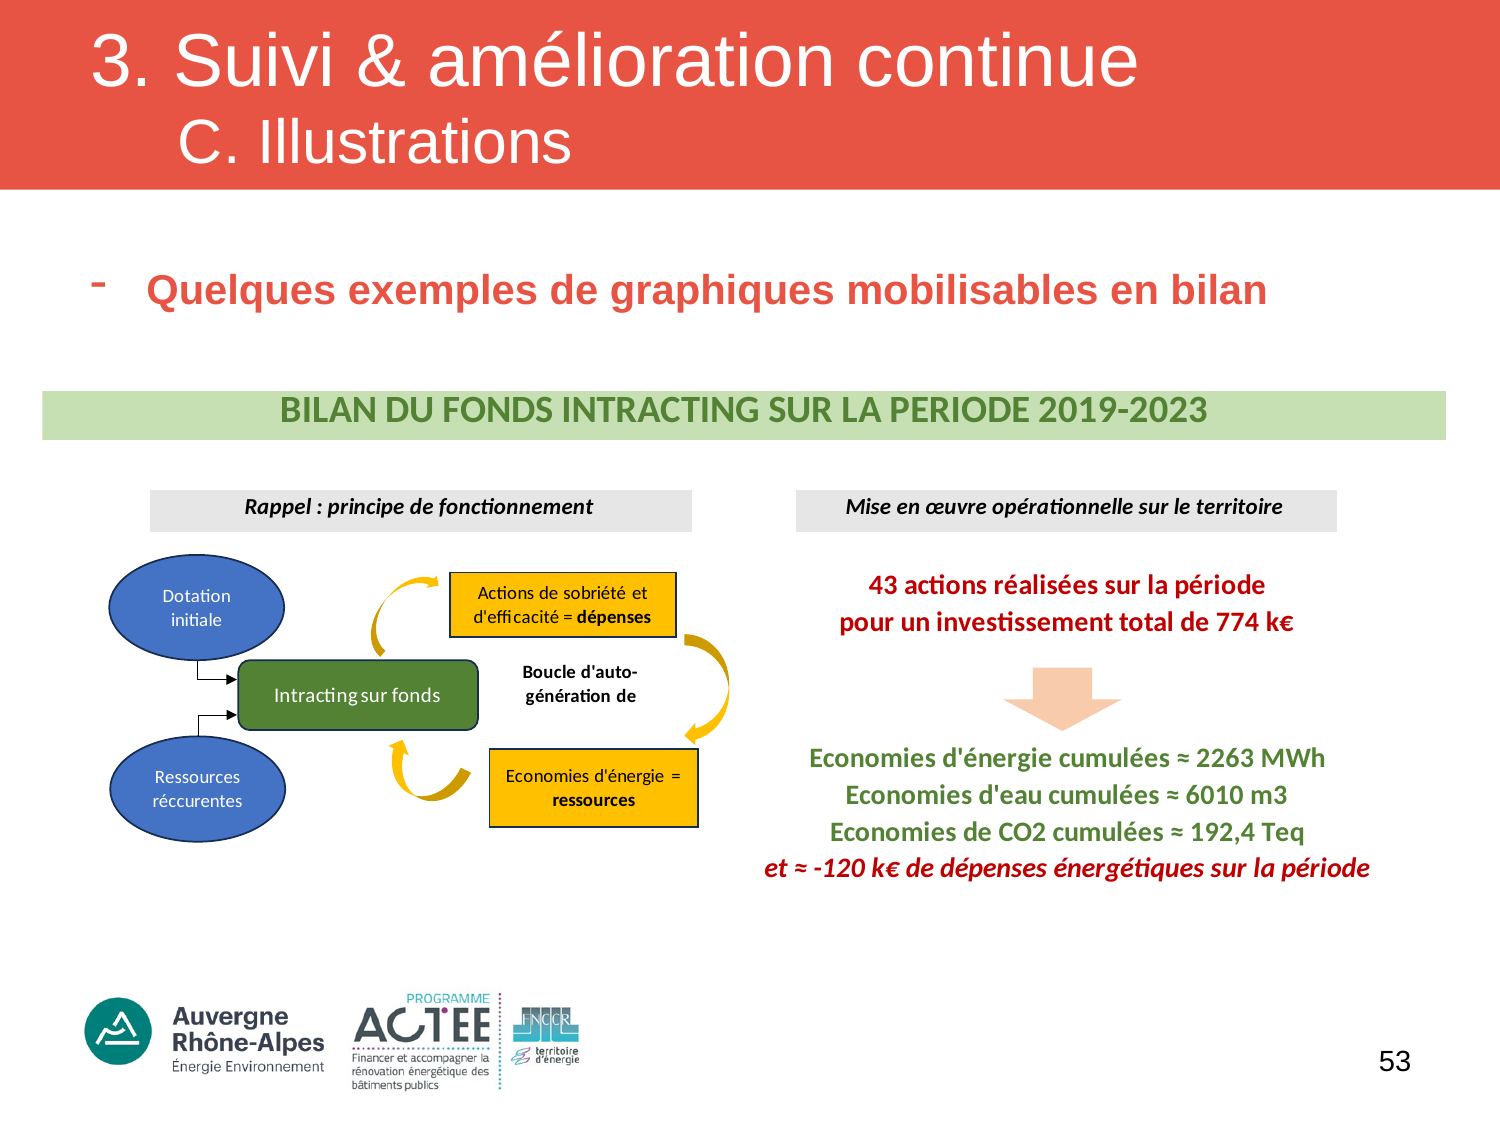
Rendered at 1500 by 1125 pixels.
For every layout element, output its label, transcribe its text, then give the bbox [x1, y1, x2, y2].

picture [348, 987, 586, 1094]
picture [76, 987, 337, 1085]
text_box Quelques exemples de graphiques mobilisables en bilan [74, 255, 1425, 327]
title 3. Suivi & amélioration continue C. Illustrations [74, 0, 1426, 188]
picture [41, 389, 1448, 917]
